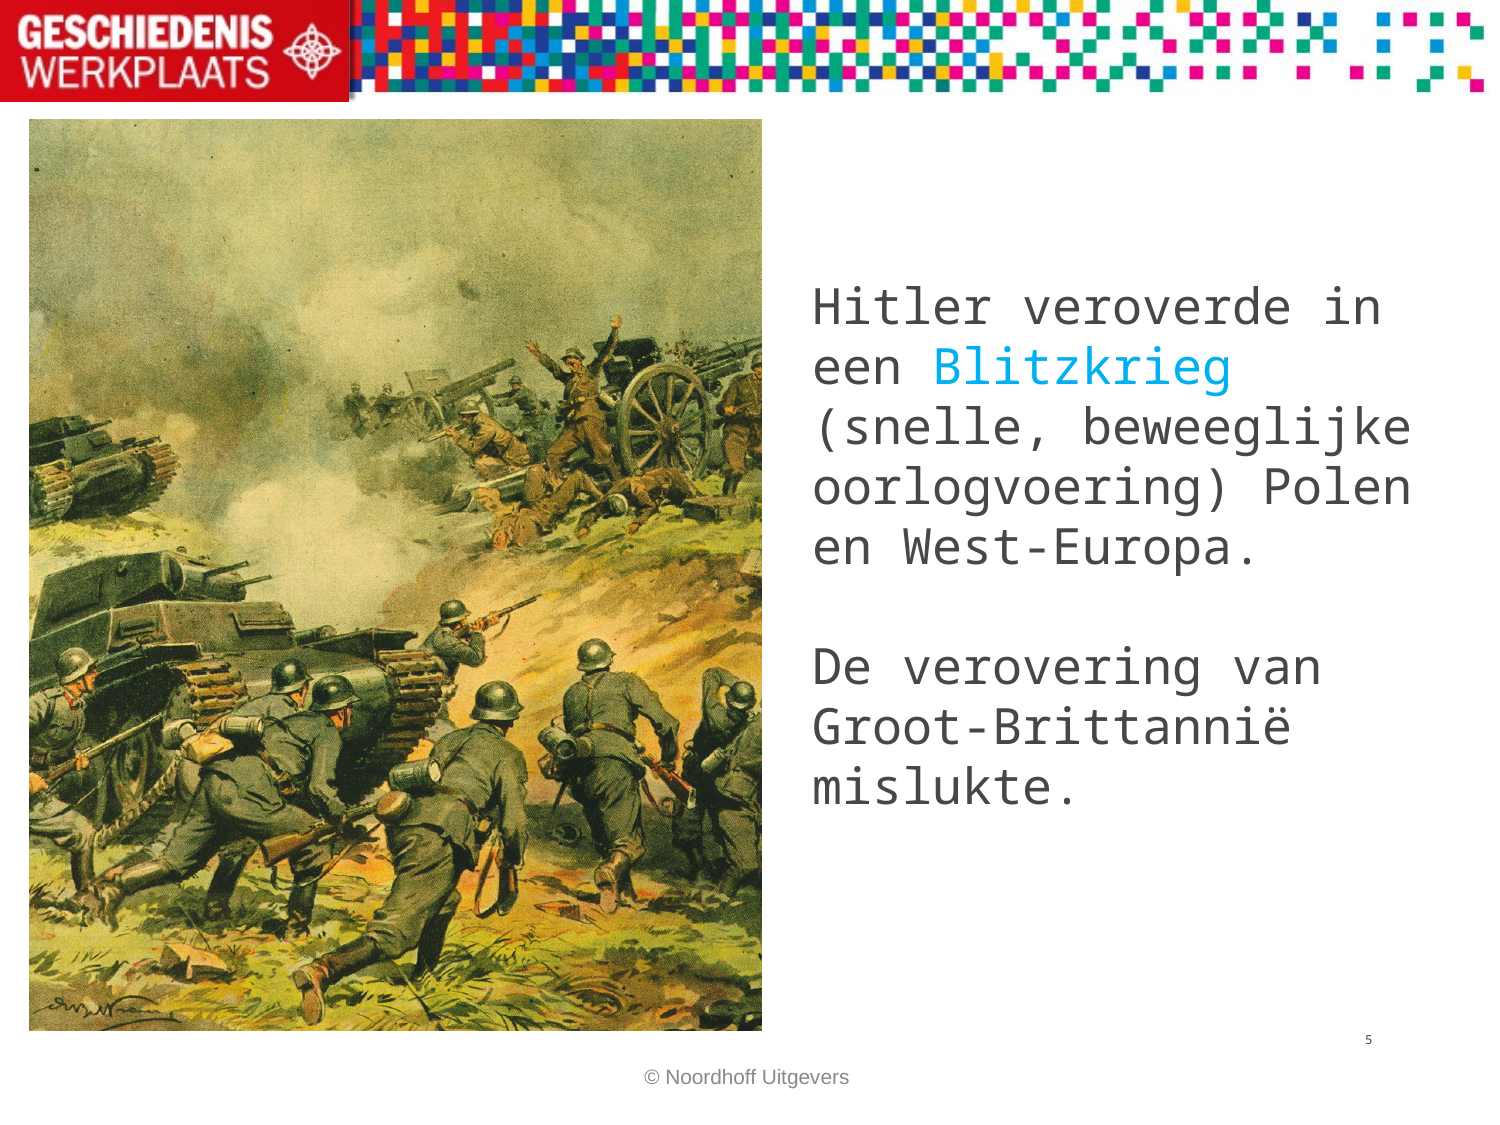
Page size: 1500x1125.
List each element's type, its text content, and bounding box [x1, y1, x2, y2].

slide_number 5 [1325, 1025, 1388, 1063]
picture [0, 0, 1500, 1125]
text_box Hitler veroverde in een Blitzkrieg (snelle, beweeglijke oorlogvoering) Polen en West-Europa. De verovering van Groot-Brittannië mislukte. [797, 267, 1471, 822]
text_box © Noordhoff Uitgevers [512, 1045, 988, 1106]
